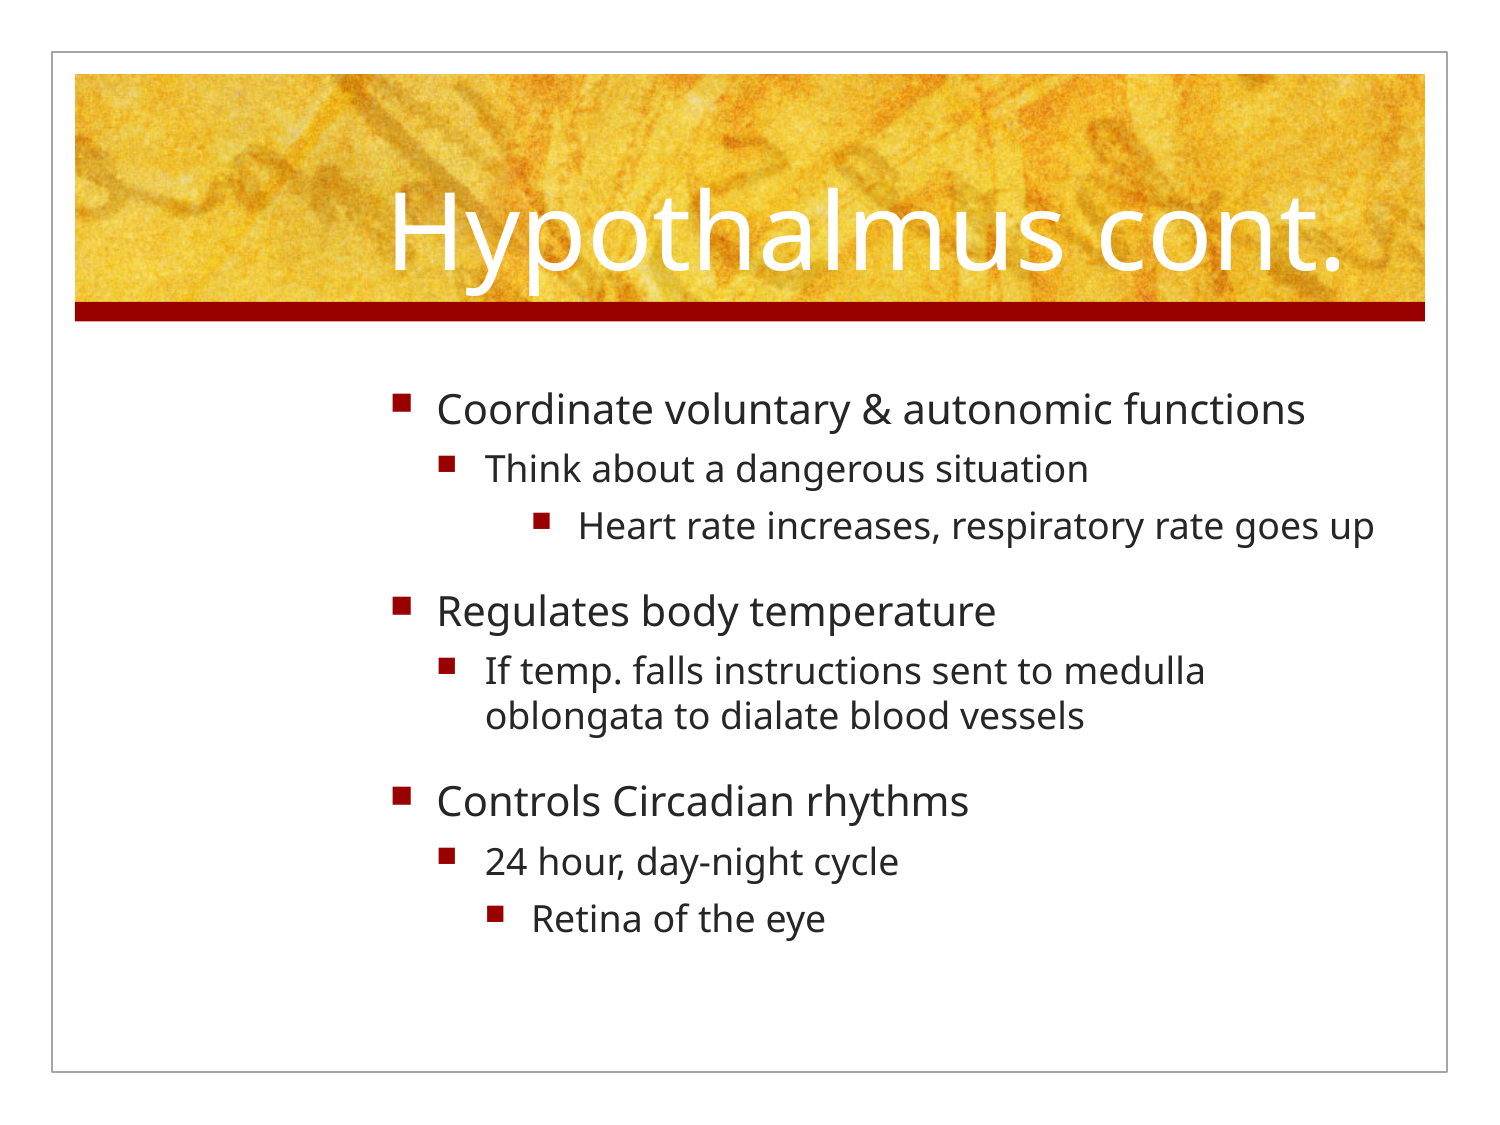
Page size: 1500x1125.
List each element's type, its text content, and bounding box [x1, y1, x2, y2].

picture [75, 74, 1425, 301]
title Hypothalmus cont. [108, 74, 1392, 292]
list Coordinate voluntary & autonomic functions Think about a dangerous situation Heart rate increases, respiratory rate goes up Regulates body temperature If temp. falls instructions sent to medulla oblongata to dialate blood vessels Controls Circadian rhythms 24 hour, day-night cycle Retina of the eye [375, 375, 1392, 1005]
